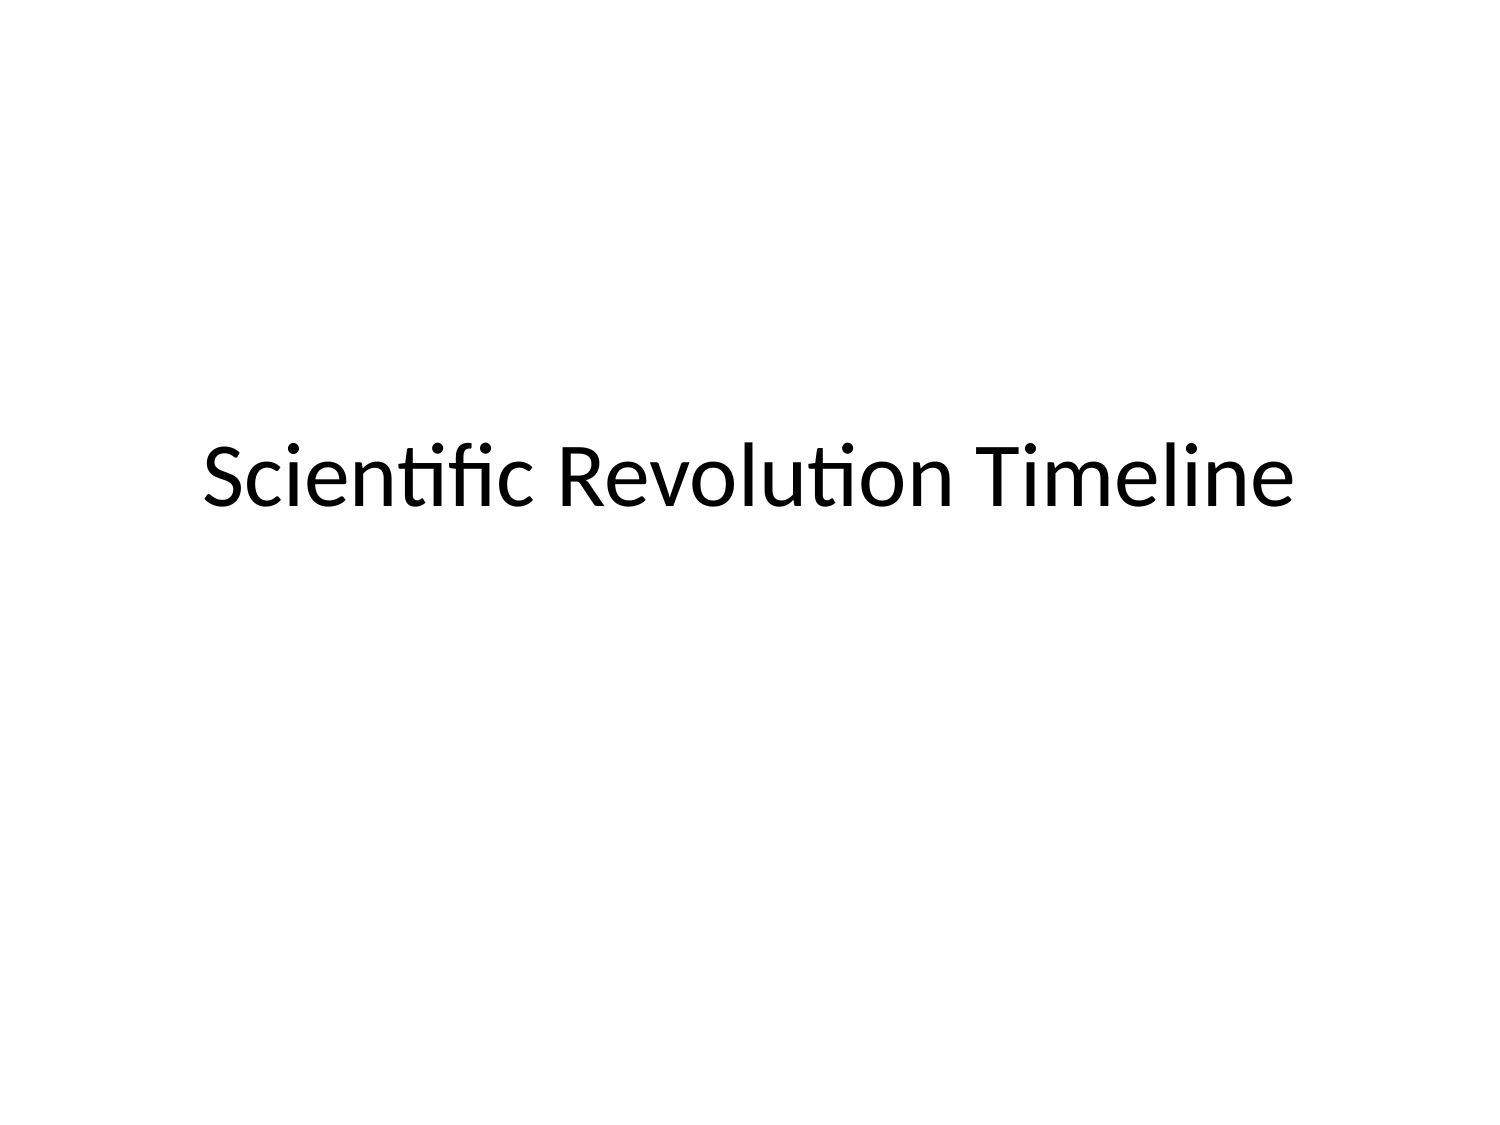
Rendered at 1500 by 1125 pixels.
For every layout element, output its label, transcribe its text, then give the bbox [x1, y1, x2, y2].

title Scientific Revolution Timeline [112, 349, 1388, 591]
